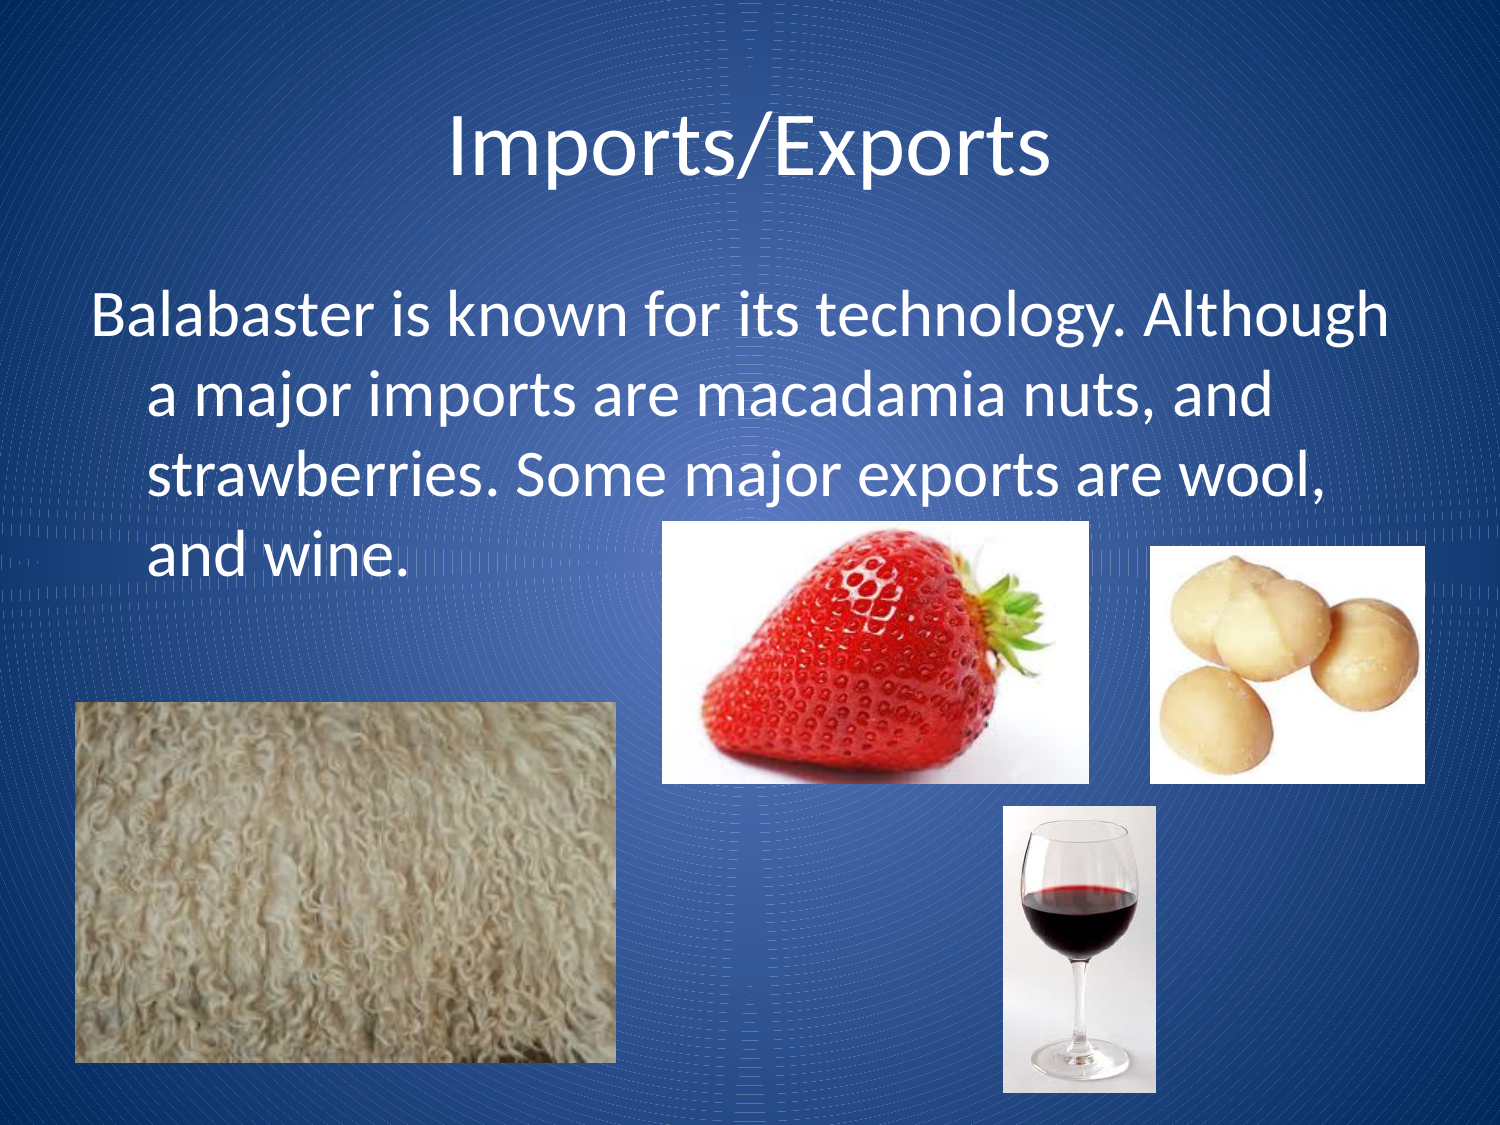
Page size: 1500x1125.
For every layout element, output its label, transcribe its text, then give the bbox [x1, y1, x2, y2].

picture [74, 702, 617, 1064]
list Balabaster is known for its technology. Although a major imports are macadamia nuts, and strawberries. Some major exports are wool, and wine. [75, 262, 1425, 1005]
title Imports/Exports [75, 45, 1425, 233]
picture [662, 521, 1089, 785]
picture [1150, 546, 1426, 785]
picture [1002, 806, 1156, 1093]
